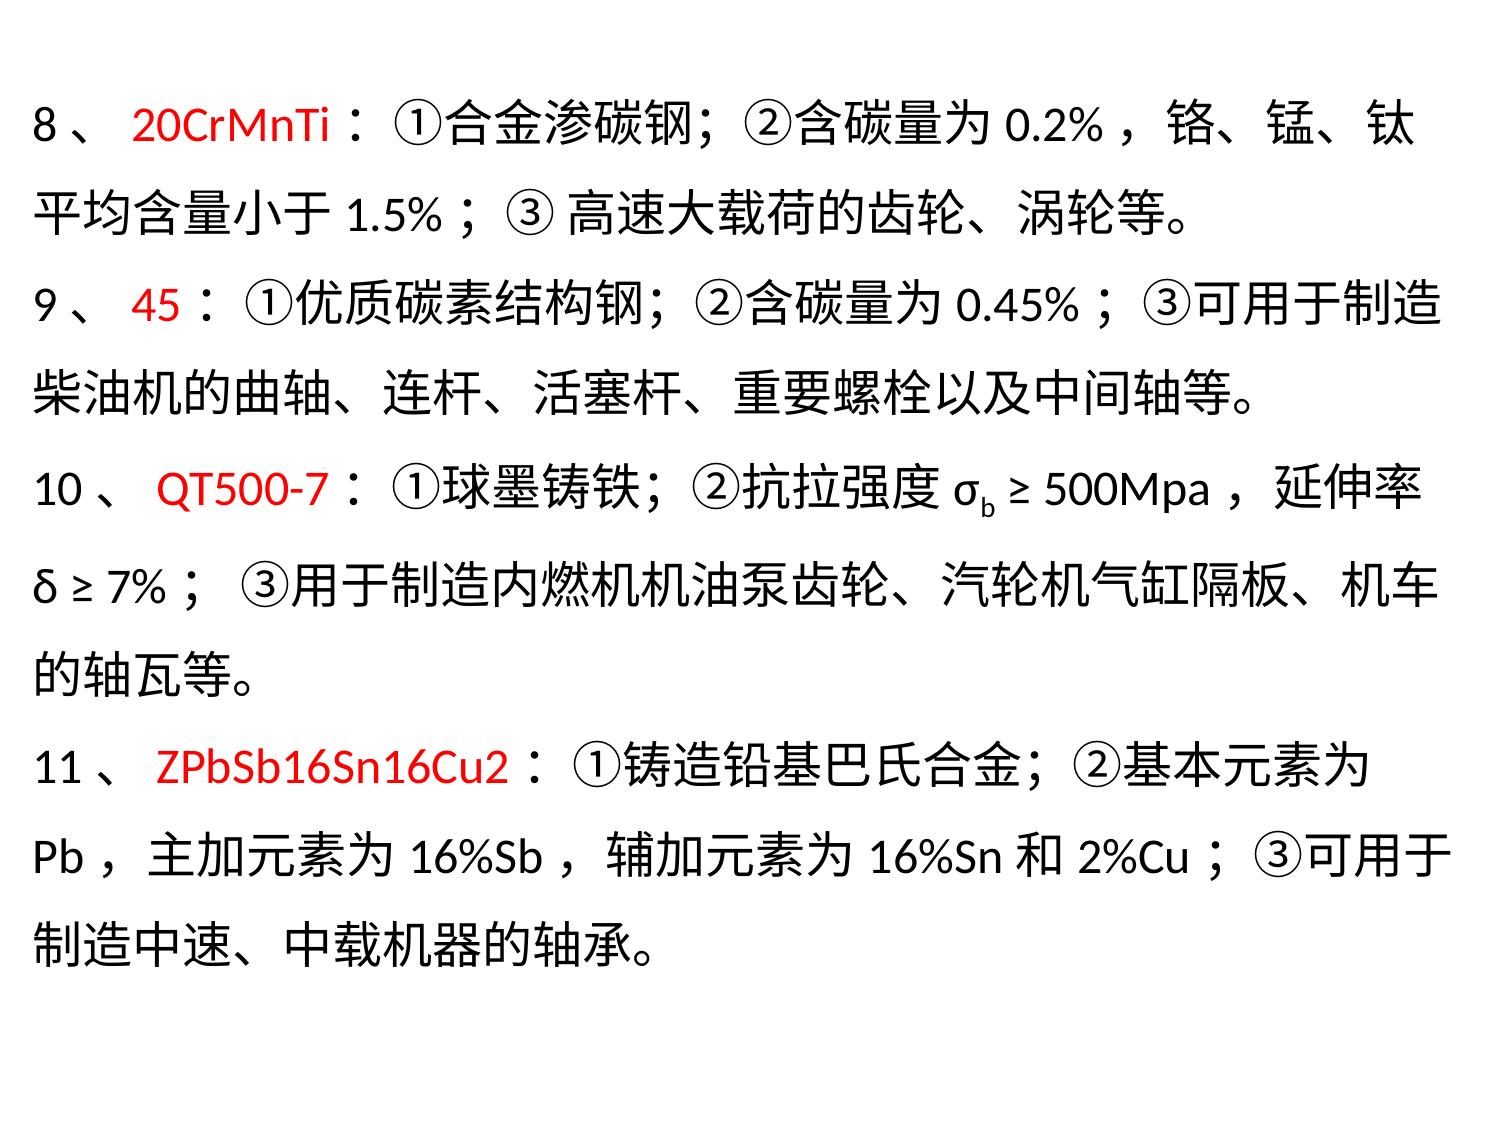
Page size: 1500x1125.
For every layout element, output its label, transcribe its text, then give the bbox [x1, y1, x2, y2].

text_box 8、20CrMnTi：①合金渗碳钢；②含碳量为0.2%，铬、锰、钛平均含量小于1.5%；③ 高速大载荷的齿轮、涡轮等。 9、45：①优质碳素结构钢；②含碳量为0.45%；③可用于制造柴油机的曲轴、连杆、活塞杆、重要螺栓以及中间轴等。 10、QT500-7：①球墨铸铁；②抗拉强度σb ≥ 500Mpa，延伸率δ ≥ 7%； ③用于制造内燃机机油泵齿轮、汽轮机气缸隔板、机车的轴瓦等。 11、ZPbSb16Sn16Cu2：①铸造铅基巴氏合金；②基本元素为Pb，主加元素为16%Sb，辅加元素为16%Sn和2%Cu；③可用于制造中速、中载机器的轴承。 [17, 53, 1471, 1026]
